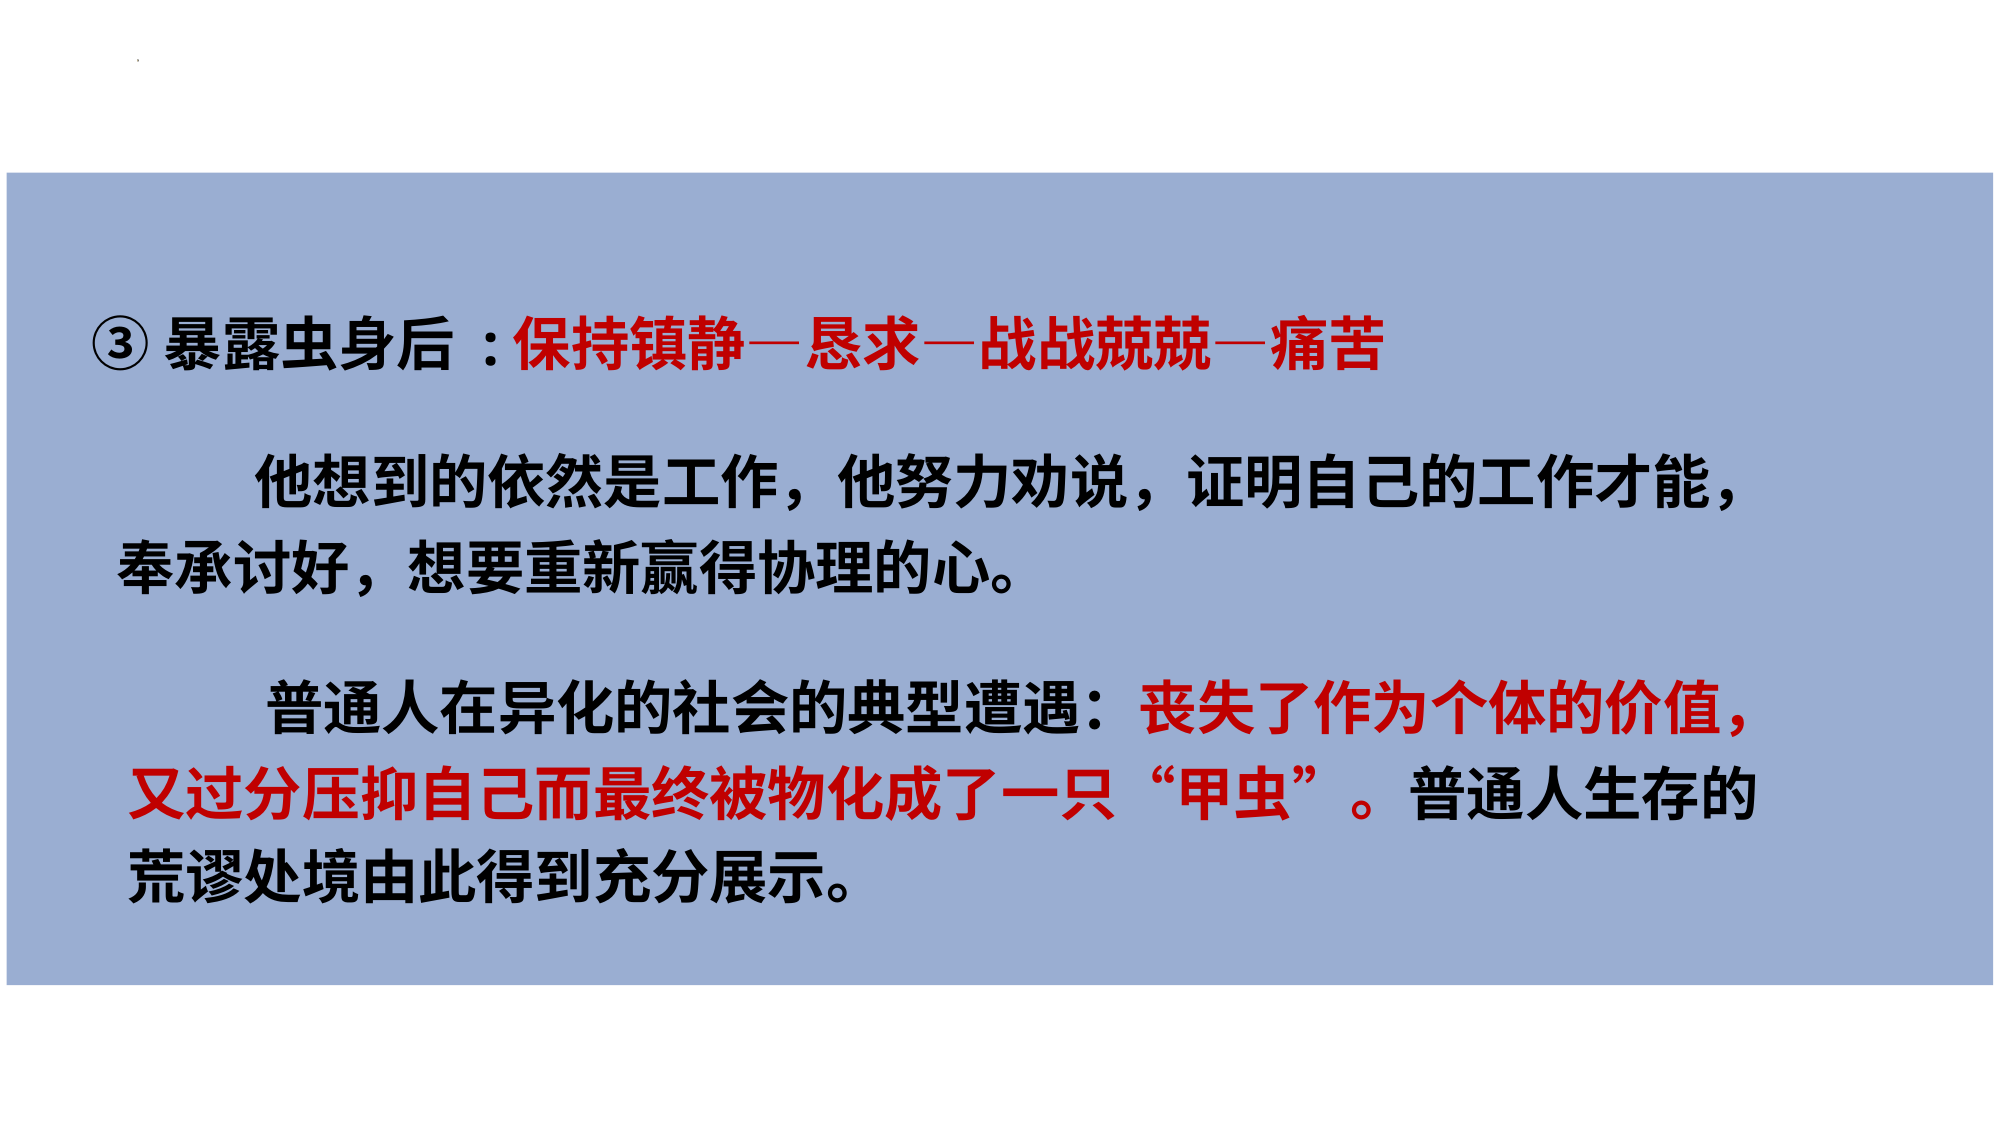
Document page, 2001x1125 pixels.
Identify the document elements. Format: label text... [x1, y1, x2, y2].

text_box ③暴露虫身后 :保持镇静—恳求—战战兢兢—痛苦 [77, 264, 1948, 385]
text_box 他想到的依然是工作，他努力劝说，证明自己的工作才能，奉承讨好，想要重新赢得协理的心。 [101, 413, 1821, 609]
text_box 普通人在异化的社会的典型遭遇：丧失了作为个体的价值，又过分压抑自己而最终被物化成了一只“甲虫”。普通人生存的荒谬处境由此得到充分展示。 [112, 639, 1821, 919]
